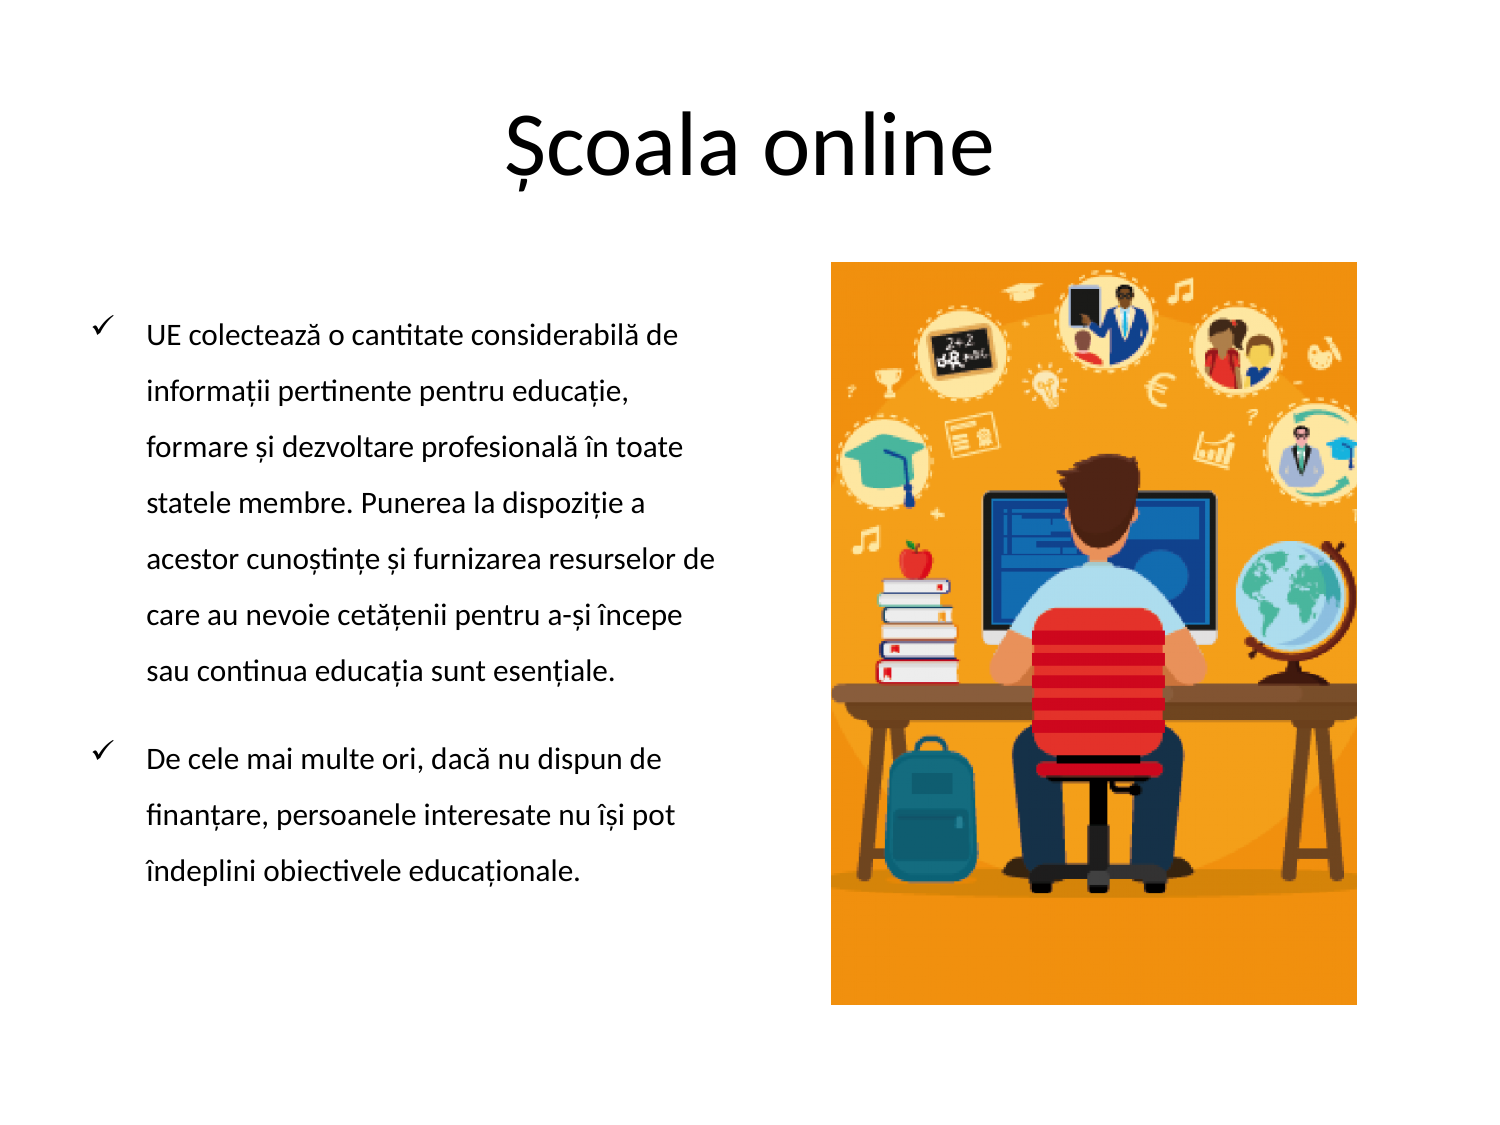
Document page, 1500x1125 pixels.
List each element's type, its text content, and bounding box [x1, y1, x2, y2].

title Școala online [75, 45, 1425, 233]
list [831, 262, 1357, 1006]
list UE colectează o cantitate considerabilă de informații pertinente pentru educație, formare și dezvoltare profesională în toate statele membre. Punerea la dispoziție a acestor cunoștințe și furnizarea resurselor de care au nevoie cetățenii pentru a-și începe sau continua educația sunt esențiale. De cele mai multe ori, dacă nu dispun de finanțare, persoanele interesate nu își pot îndeplini obiectivele educaționale. [75, 287, 738, 1063]
